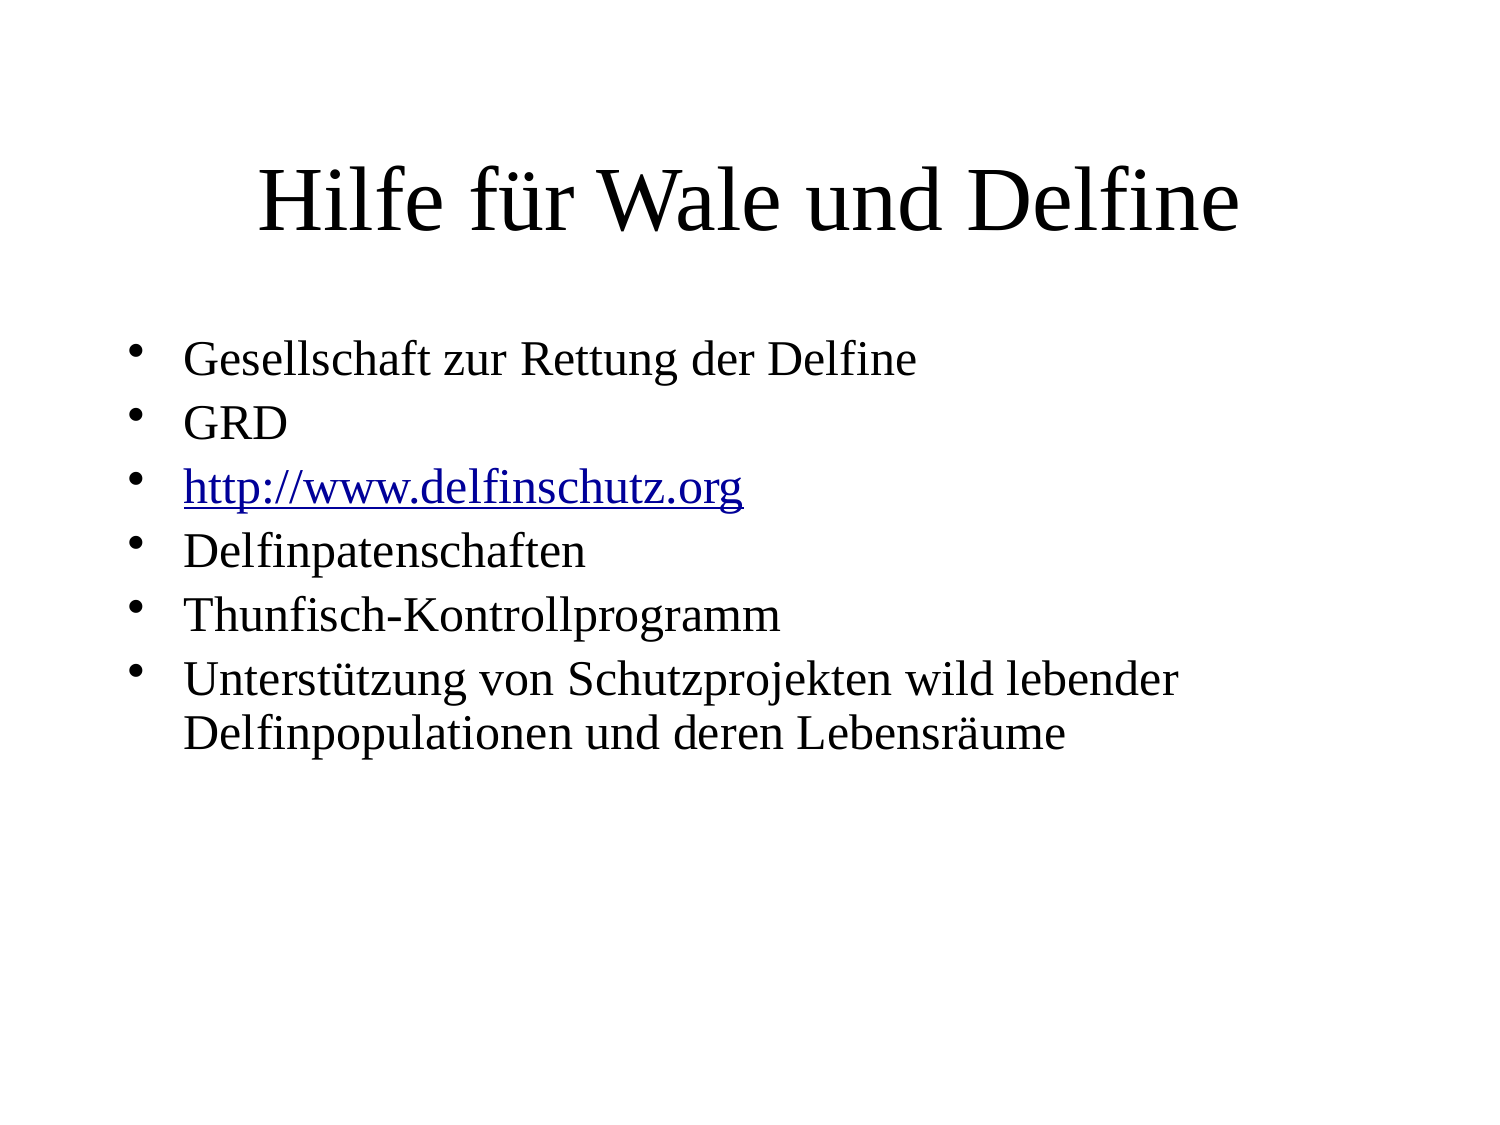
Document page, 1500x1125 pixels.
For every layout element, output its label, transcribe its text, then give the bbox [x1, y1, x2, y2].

title Hilfe für Wale und Delfine [112, 99, 1388, 288]
list [112, 324, 1388, 1001]
